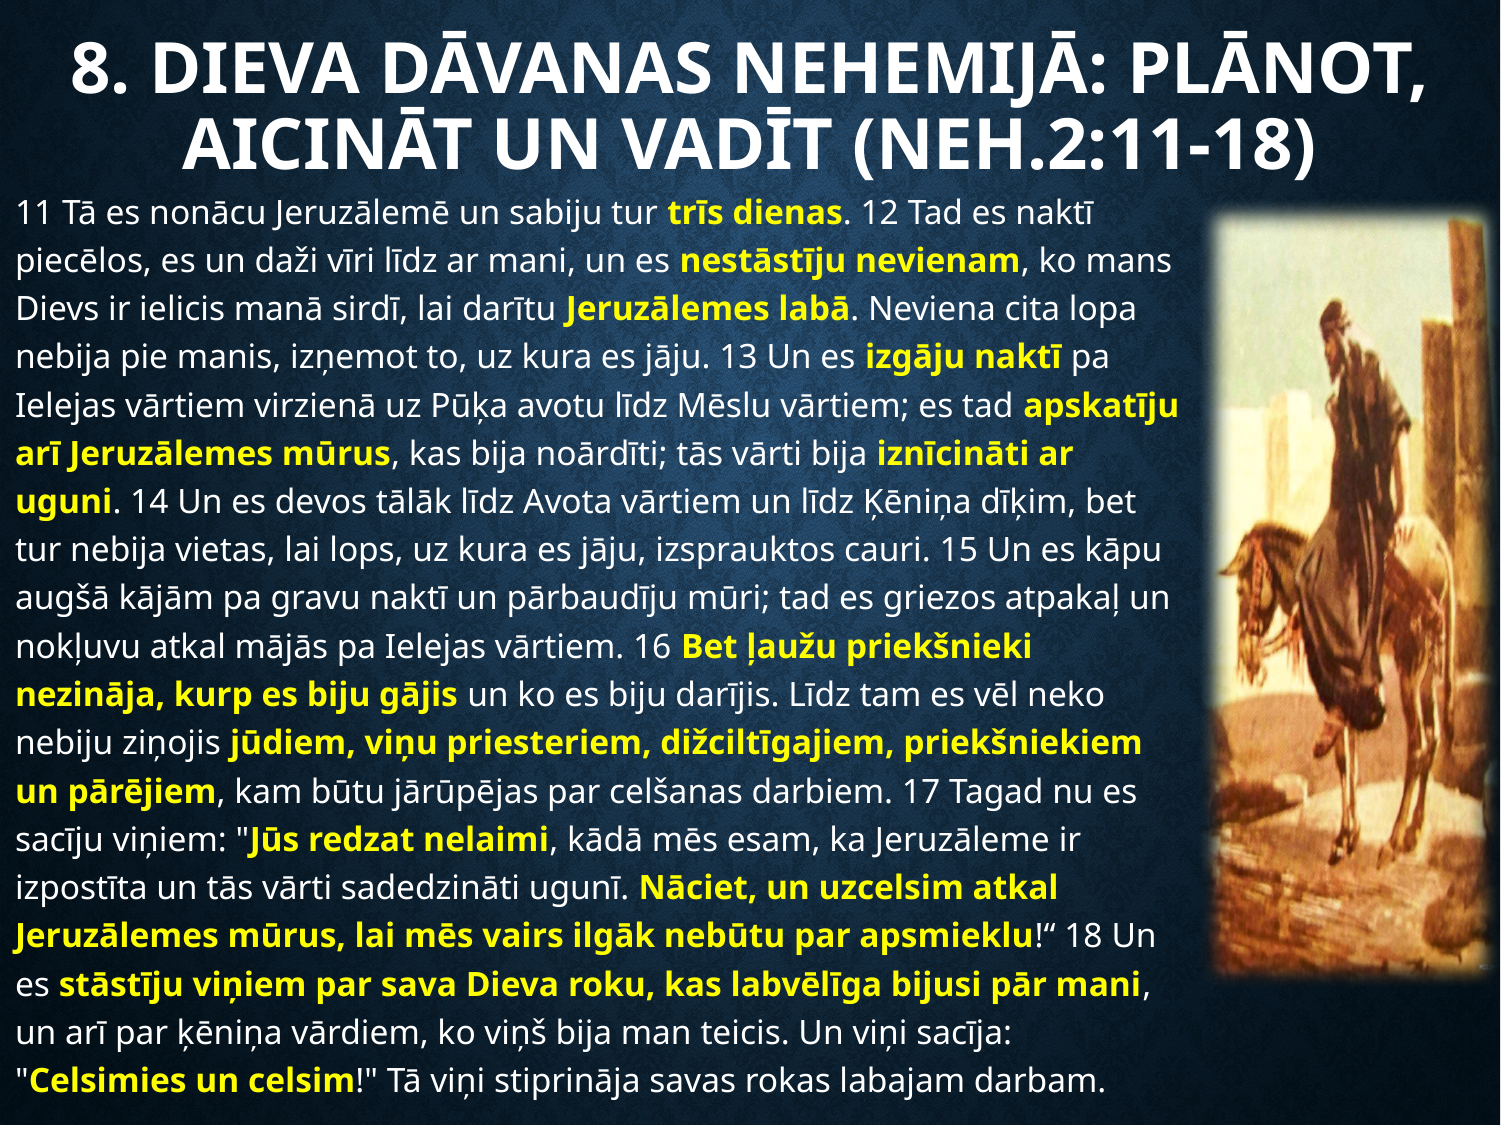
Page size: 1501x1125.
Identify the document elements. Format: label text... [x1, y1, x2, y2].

picture [1198, 198, 1501, 988]
title 8. Dieva dāvanas nehemijā: plānot, aicināt un vadīt (Neh.2:11-18) [0, 0, 1501, 198]
list 11 Tā es nonācu Jeruzālemē un sabiju tur trīs dienas. 12 Tad es naktī piecēlos, es un daži vīri līdz ar mani, un es nestāstīju nevienam, ko mans Dievs ir ielicis manā sirdī, lai darītu Jeruzālemes labā. Neviena cita lopa nebija pie manis, izņemot to, uz kura es jāju. 13 Un es izgāju naktī pa Ielejas vārtiem virzienā uz Pūķa avotu līdz Mēslu vārtiem; es tad apskatīju arī Jeruzālemes mūrus, kas bija noārdīti; tās vārti bija iznīcināti ar uguni. 14 Un es devos tālāk līdz Avota vārtiem un līdz Ķēniņa dīķim, bet tur nebija vietas, lai lops, uz kura es jāju, izsprauktos cauri. 15 Un es kāpu augšā kājām pa gravu naktī un pārbaudīju mūri; tad es griezos atpakaļ un nokļuvu atkal mājās pa Ielejas vārtiem. 16 Bet ļaužu priekšnieki nezināja, kurp es biju gājis un ko es biju darījis. Līdz tam es vēl neko nebiju ziņojis jūdiem, viņu priesteriem, dižciltīgajiem, priekšniekiem un pārējiem, kam būtu jārūpējas par celšanas darbiem. 17 Tagad nu es sacīju viņiem: "Jūs redzat nelaimi, kādā mēs esam, ka Jeruzāleme ir izpostīta un tās vārti sadedzināti ugunī. Nāciet, un uzcelsim atkal Jeruzālemes mūrus, lai mēs vairs ilgāk nebūtu par apsmieklu!“ 18 Un es stāstīju viņiem par sava Dieva roku, kas labvēlīga bijusi pār mani, un arī par ķēniņa vārdiem, ko viņš bija man teicis. Un viņi sacīja: "Celsimies un celsim!" Tā viņi stiprināja savas rokas labajam darbam. [0, 175, 1201, 1125]
